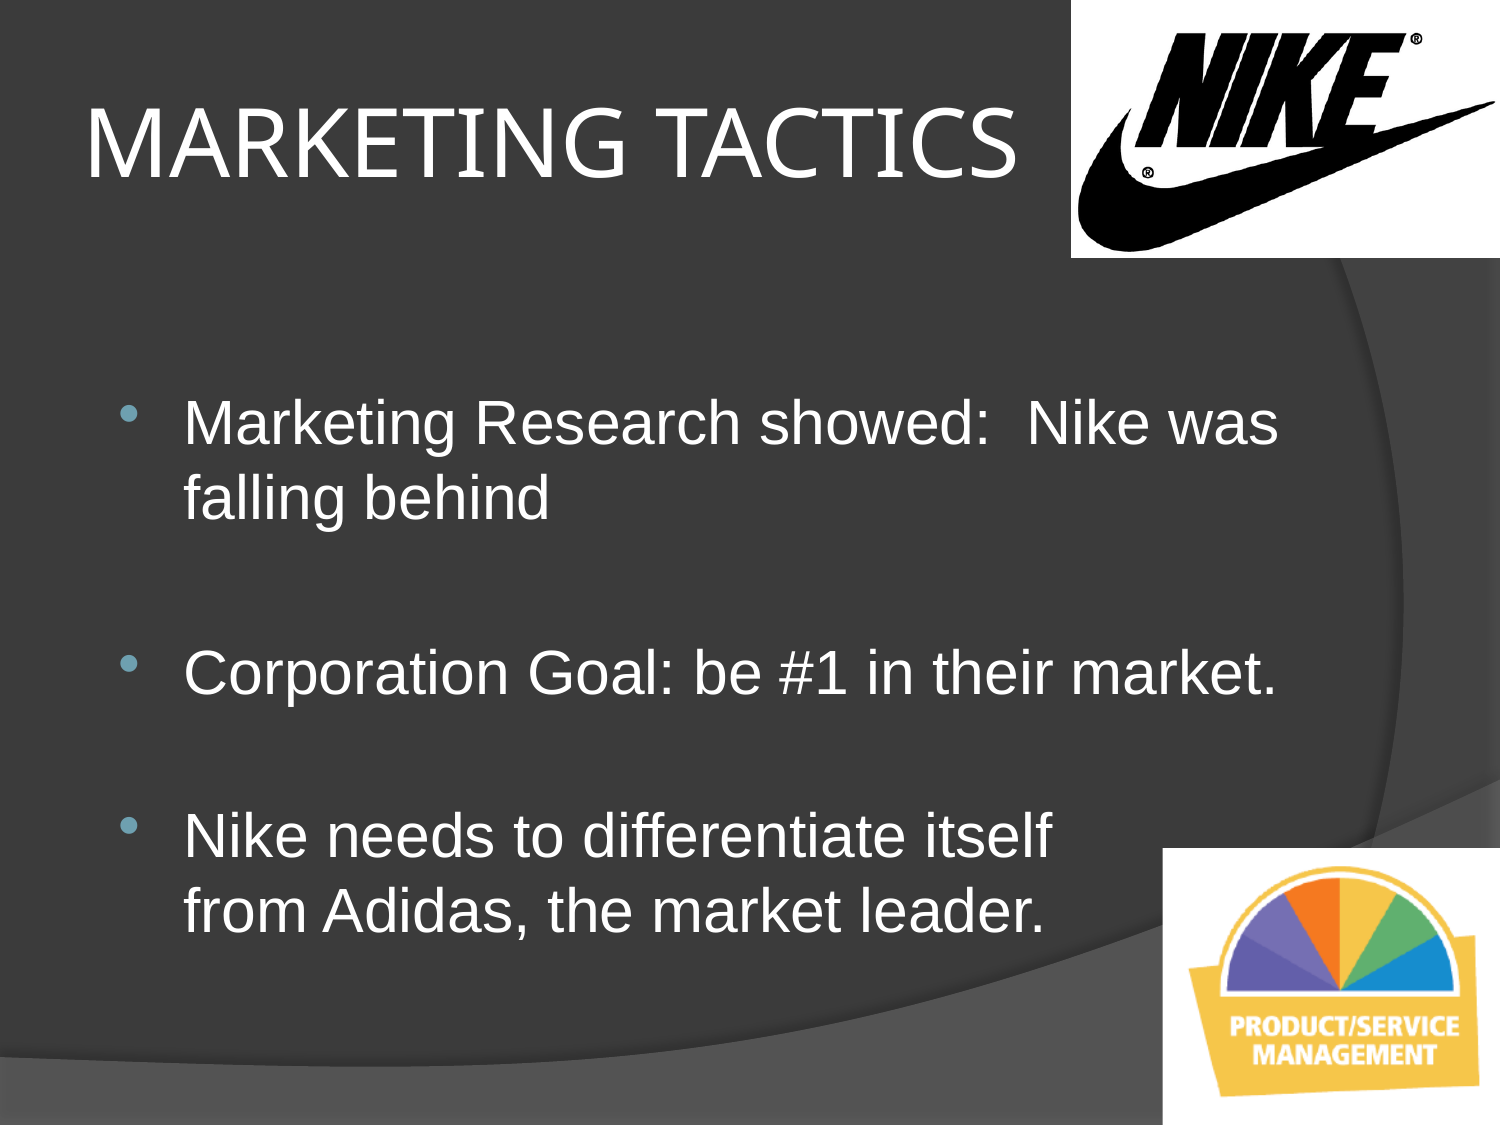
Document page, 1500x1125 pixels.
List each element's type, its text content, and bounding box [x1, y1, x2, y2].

picture [1162, 848, 1500, 1125]
title MARKETING TACTICS [75, 45, 1061, 233]
picture [1070, 0, 1500, 258]
list Marketing Research showed: Nike was falling behind Corporation Goal: be #1 in their market. Nike needs to differentiate itself from Adidas, the market leader. [99, 375, 1438, 963]
